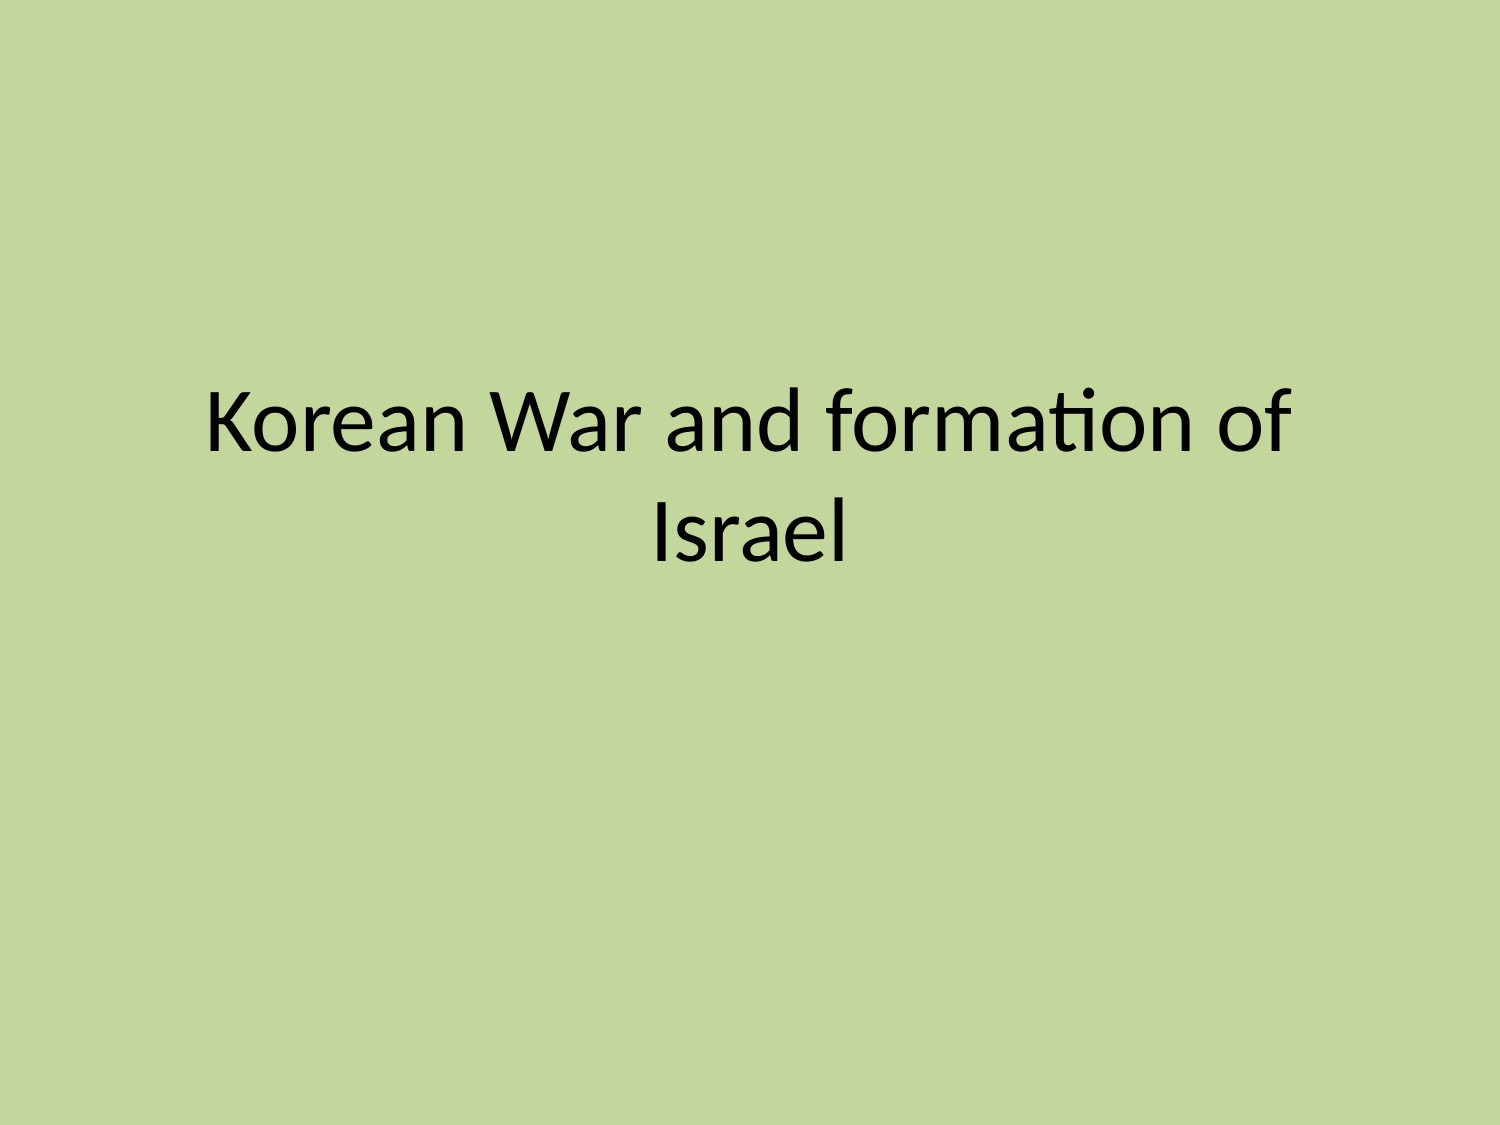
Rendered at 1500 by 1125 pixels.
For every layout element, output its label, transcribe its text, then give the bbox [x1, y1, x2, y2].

title Korean War and formation of Israel [112, 349, 1388, 591]
